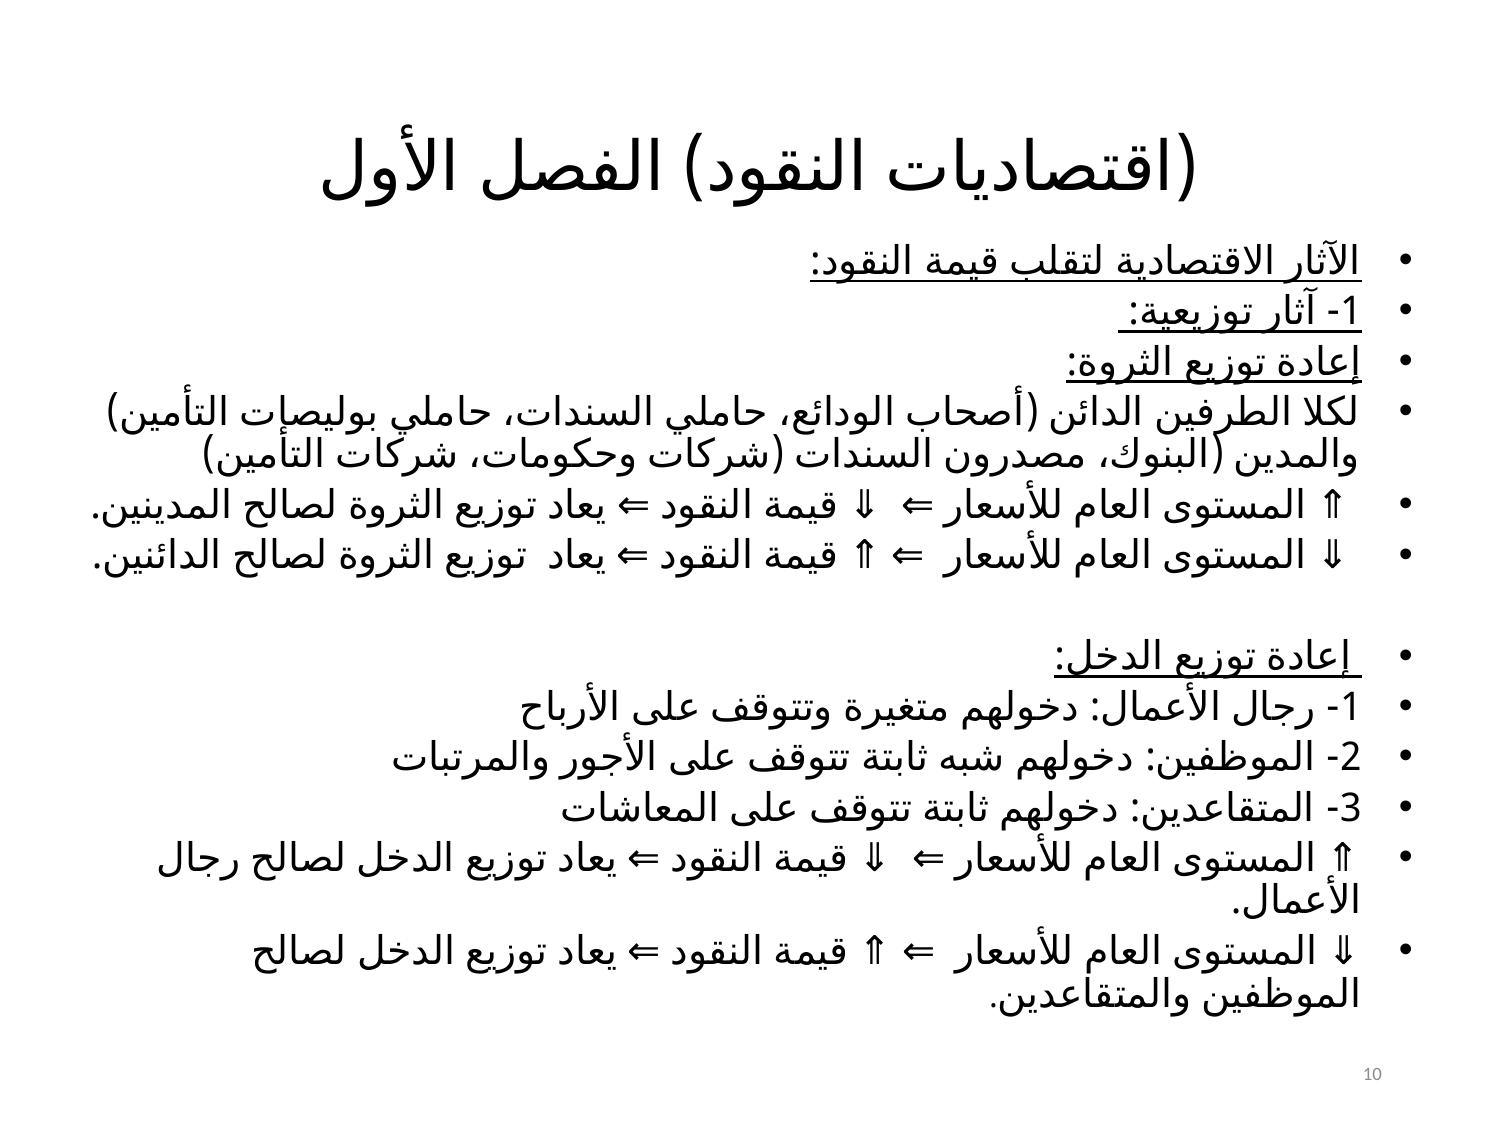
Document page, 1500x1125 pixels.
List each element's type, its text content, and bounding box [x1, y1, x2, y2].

list الآثار الاقتصادية لتقلب قيمة النقود: 1- آثار توزيعية: إعادة توزيع الثروة: لكلا الطرفين الدائن (أصحاب الودائع، حاملي السندات، حاملي بوليصات التأمين) والمدين (البنوك، مصدرون السندات (شركات وحكومات، شركات التأمين) ⇑ المستوى العام للأسعار ⇐ ⇓ قيمة النقود ⇐ يعاد توزيع الثروة لصالح المدينين. ⇓ المستوى العام للأسعار ⇐ ⇑ قيمة النقود ⇐ يعاد توزيع الثروة لصالح الدائنين. إعادة توزيع الدخل: 1- رجال الأعمال: دخولهم متغيرة وتتوقف على الأرباح 2- الموظفين: دخولهم شبه ثابتة تتوقف على الأجور والمرتبات 3- المتقاعدين: دخولهم ثابتة تتوقف على المعاشات ⇑ المستوى العام للأسعار ⇐ ⇓ قيمة النقود ⇐ يعاد توزيع الدخل لصالح رجال الأعمال. ⇓ المستوى العام للأسعار ⇐ ⇑ قيمة النقود ⇐ يعاد توزيع الدخل لصالح الموظفين والمتقاعدين. [75, 232, 1425, 1092]
slide_number 10 [1059, 1042, 1397, 1103]
title (اقتصاديات النقود) الفصل الأول [103, 59, 1397, 232]
